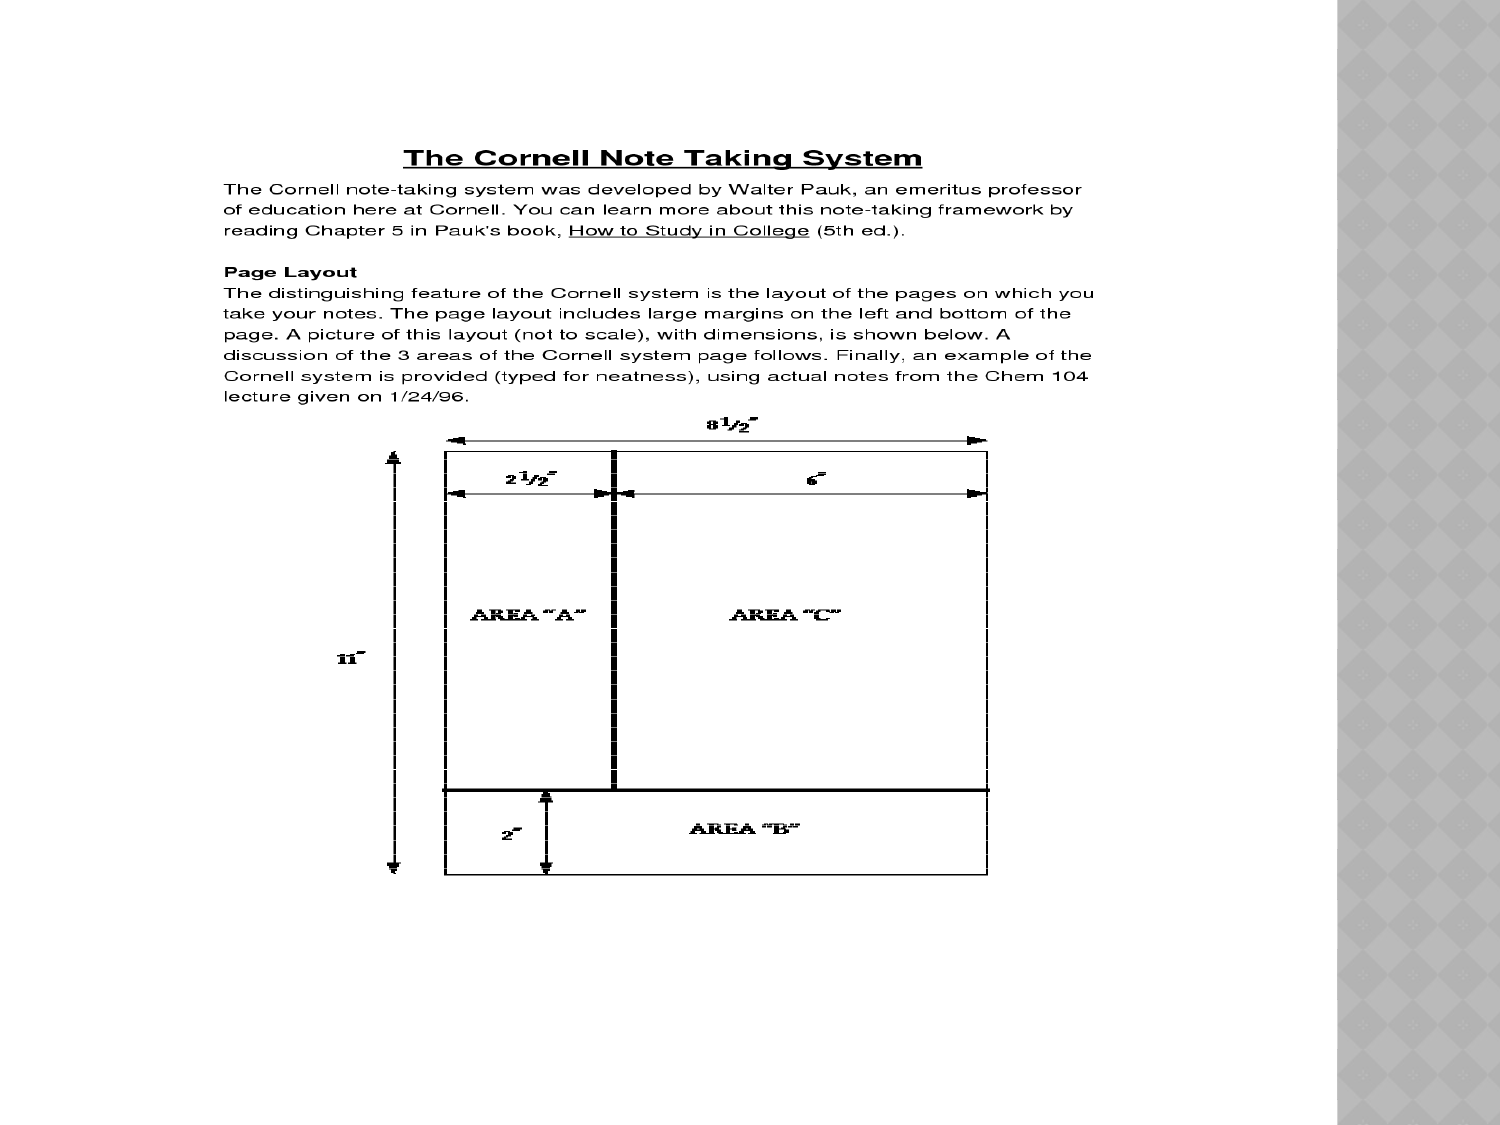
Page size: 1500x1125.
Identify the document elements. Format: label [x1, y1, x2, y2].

picture [87, 49, 1238, 981]
